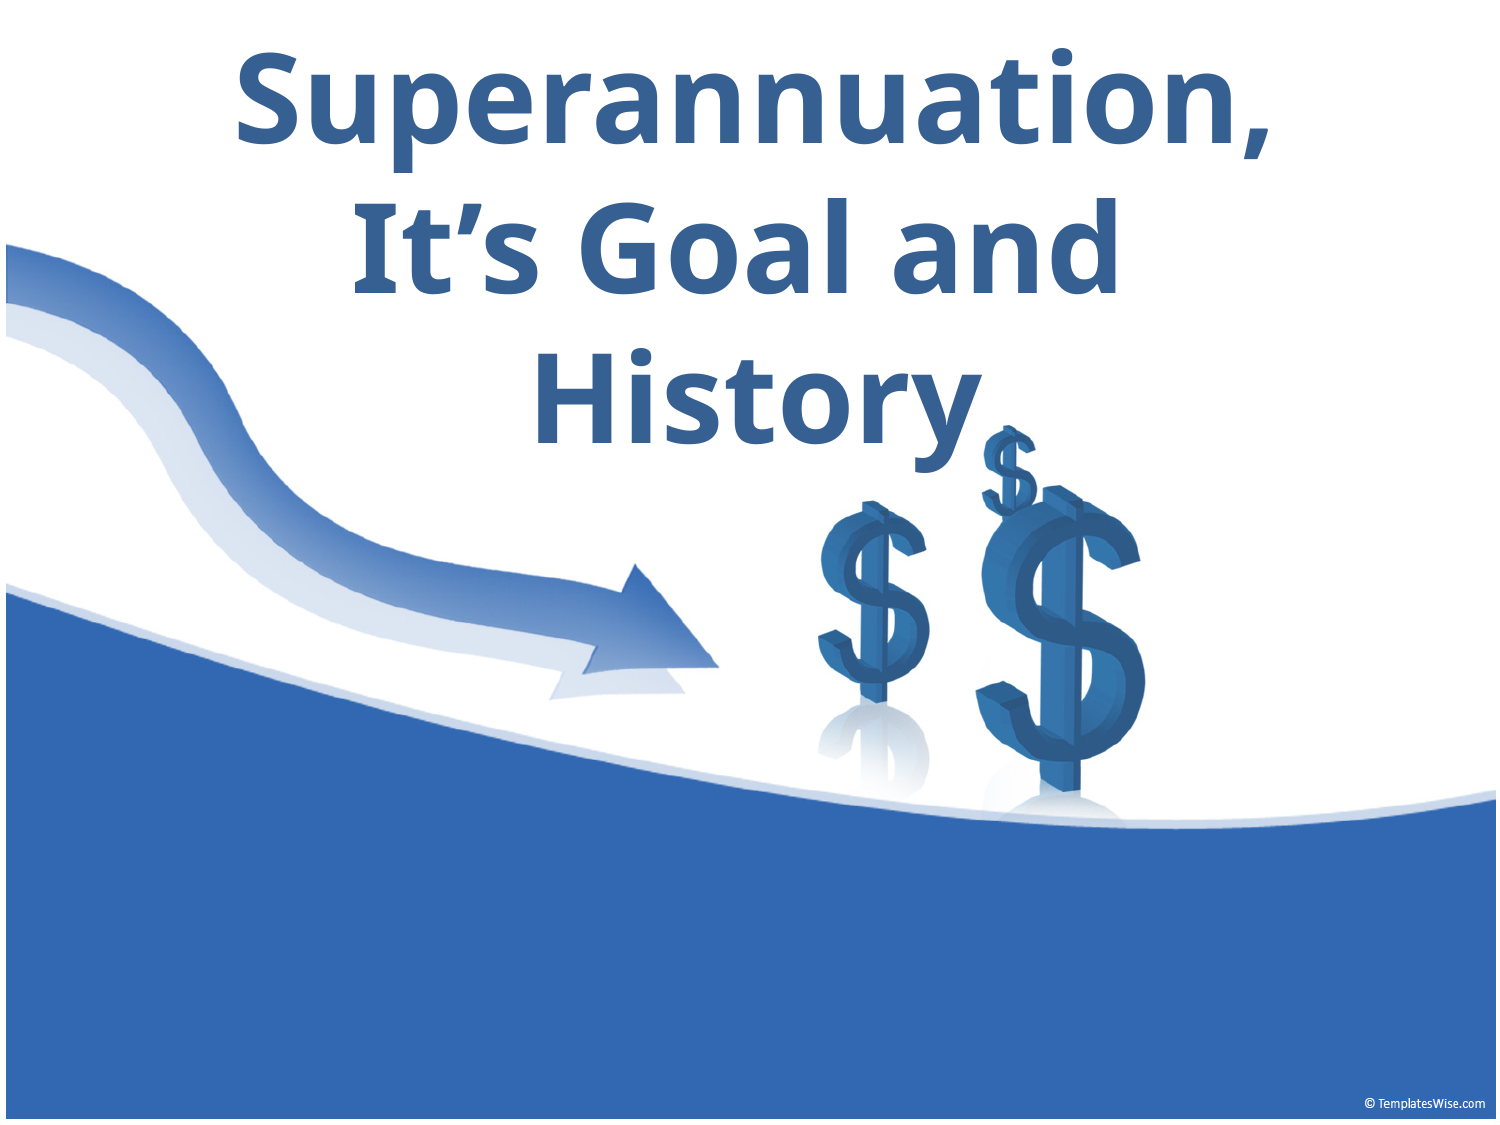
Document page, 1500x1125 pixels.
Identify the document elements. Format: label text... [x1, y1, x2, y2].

picture [0, 0, 1500, 1125]
text_box Superannuation, It’s Goal and History [218, 11, 1293, 477]
